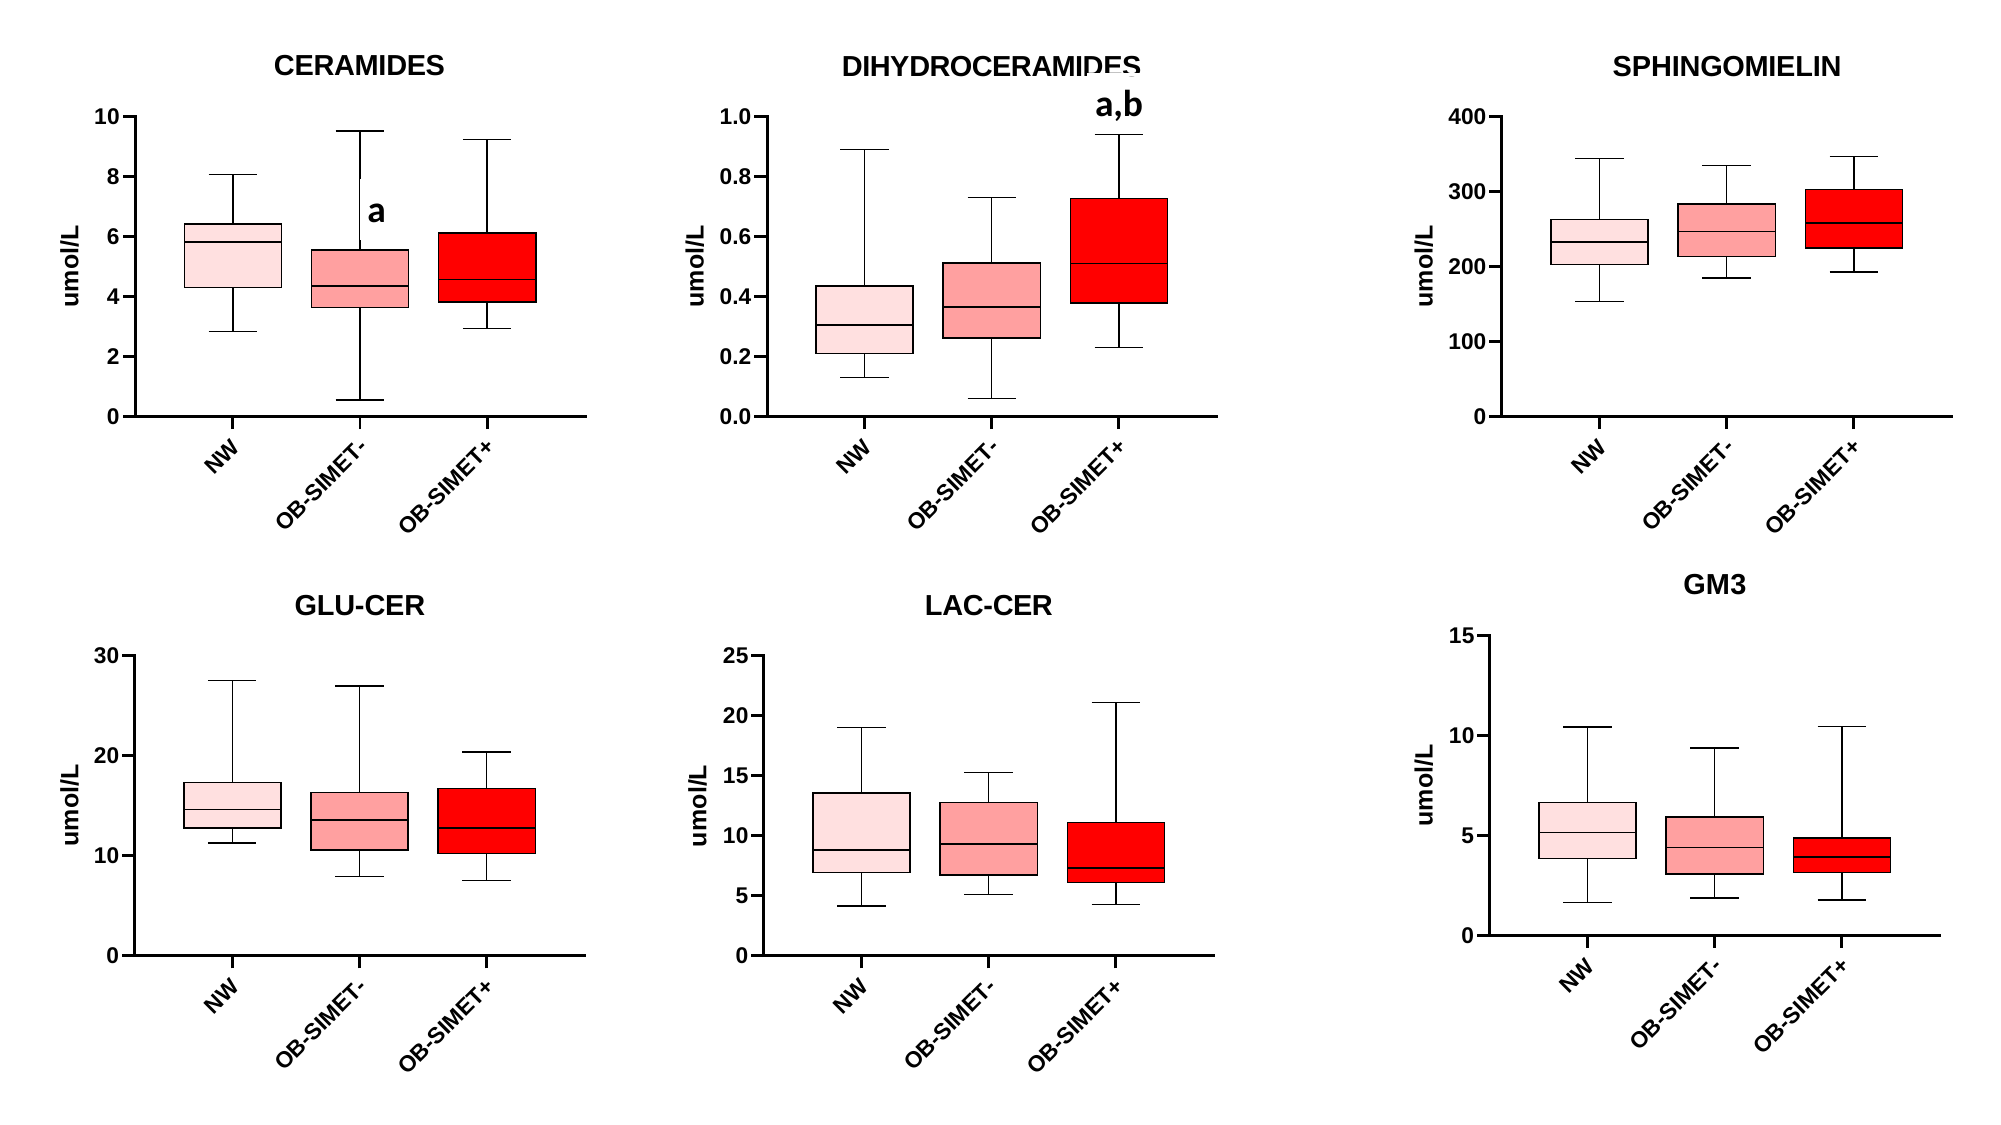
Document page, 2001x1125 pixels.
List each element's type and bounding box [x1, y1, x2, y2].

text_box [1387, 27, 1967, 563]
text_box [658, 27, 1232, 563]
text_box [1387, 546, 1955, 1082]
text_box [33, 567, 600, 1102]
text_box [661, 566, 1229, 1102]
text_box [33, 27, 600, 563]
